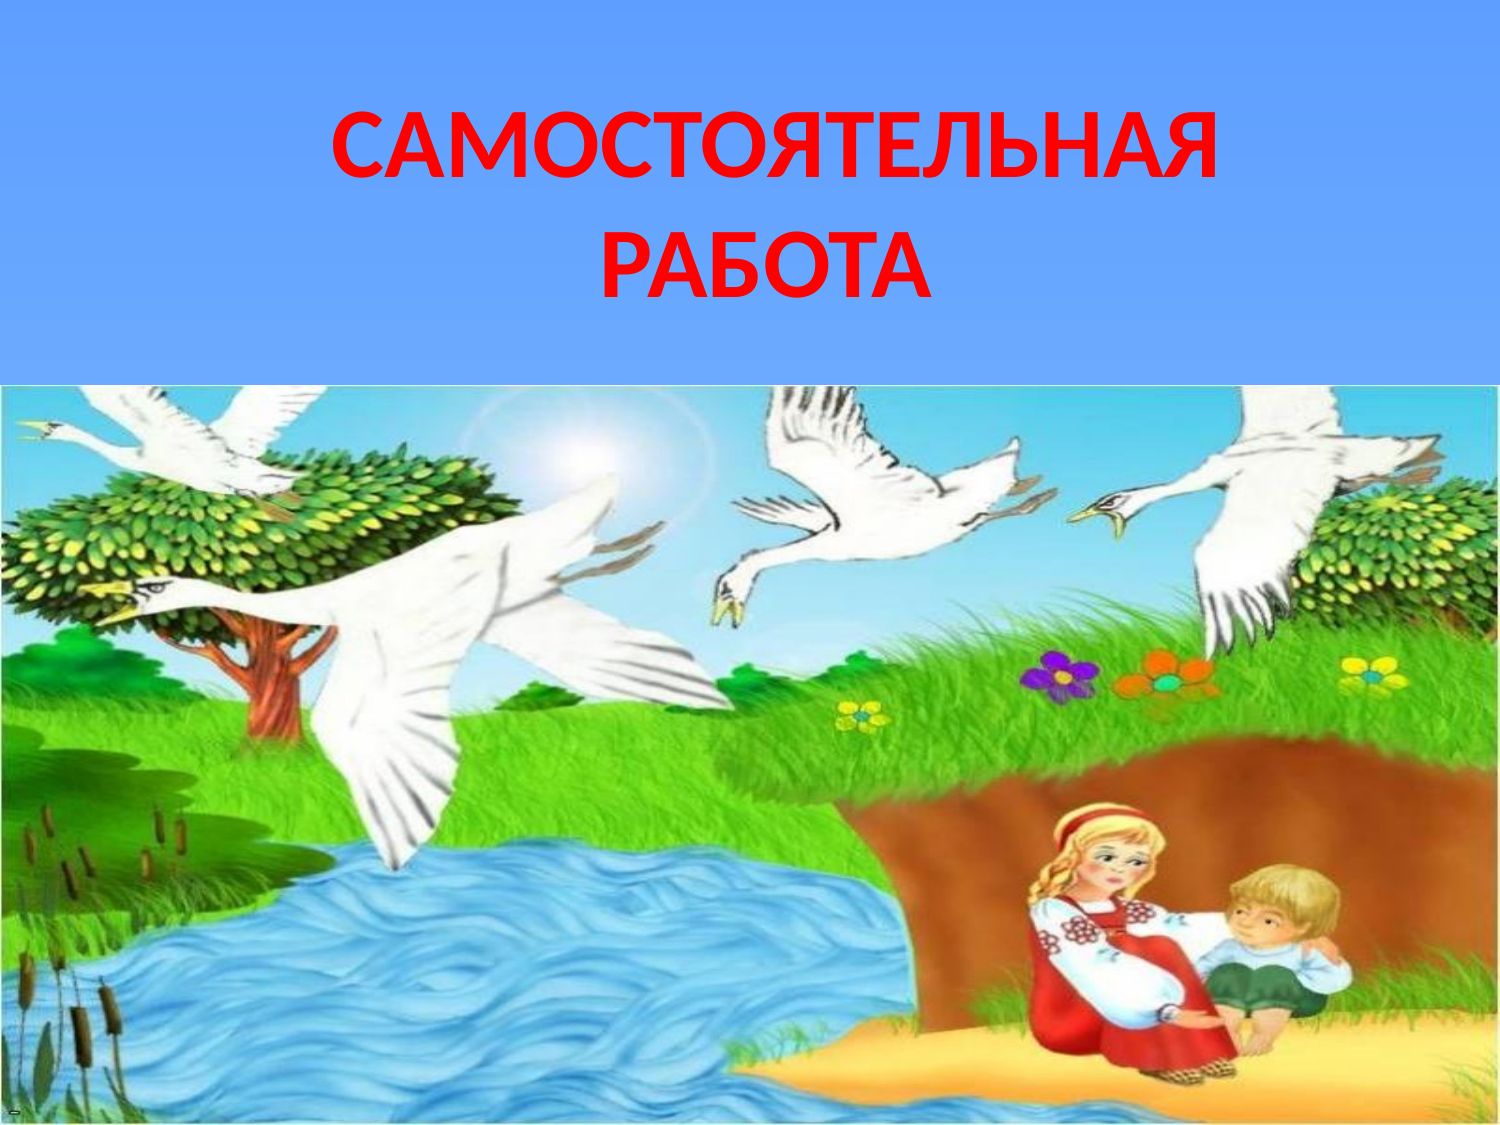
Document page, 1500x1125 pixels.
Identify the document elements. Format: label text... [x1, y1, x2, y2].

text_box Самостоятельная работа [316, 70, 1238, 383]
picture [0, 385, 1500, 1125]
